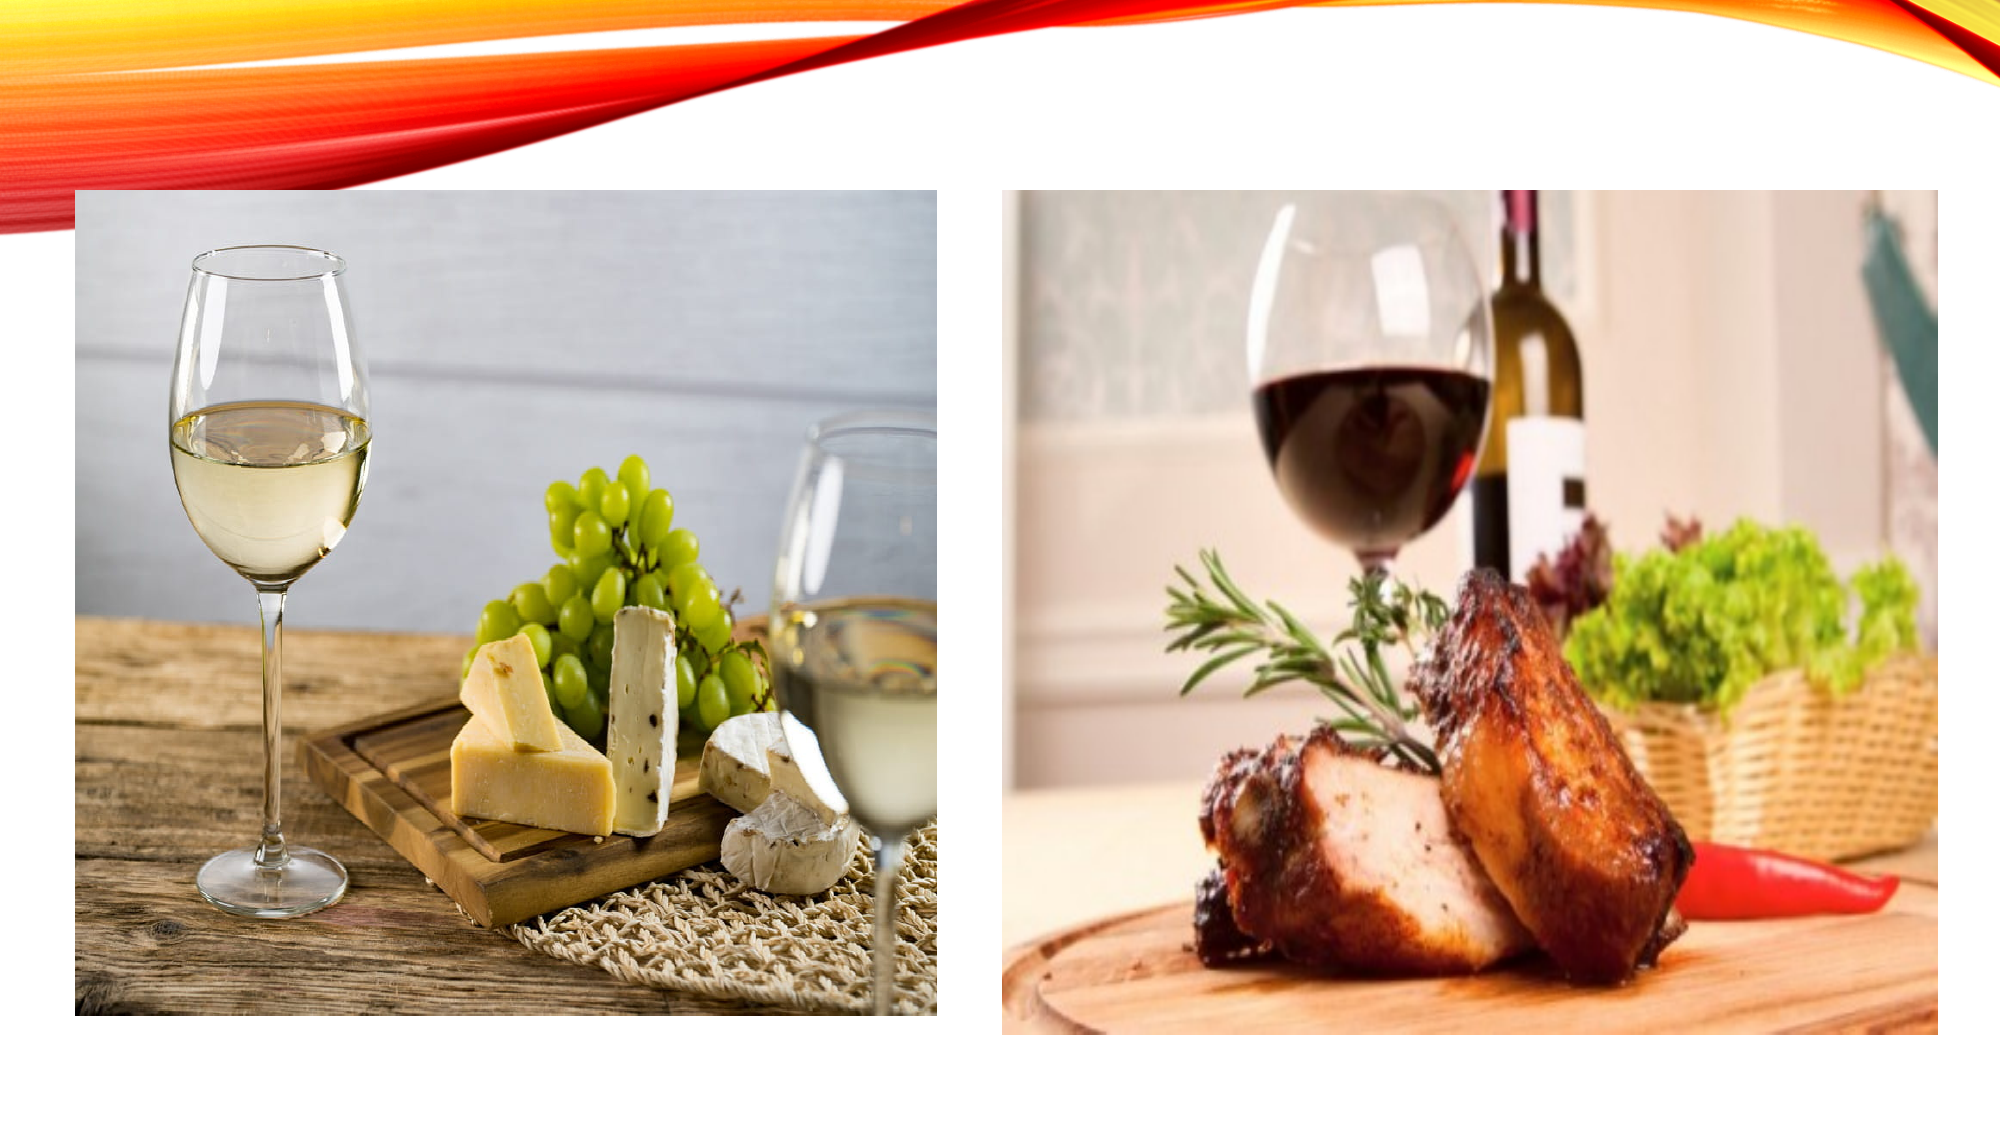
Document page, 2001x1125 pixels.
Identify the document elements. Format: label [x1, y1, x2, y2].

list [74, 190, 937, 1016]
picture [0, 0, 2000, 1036]
